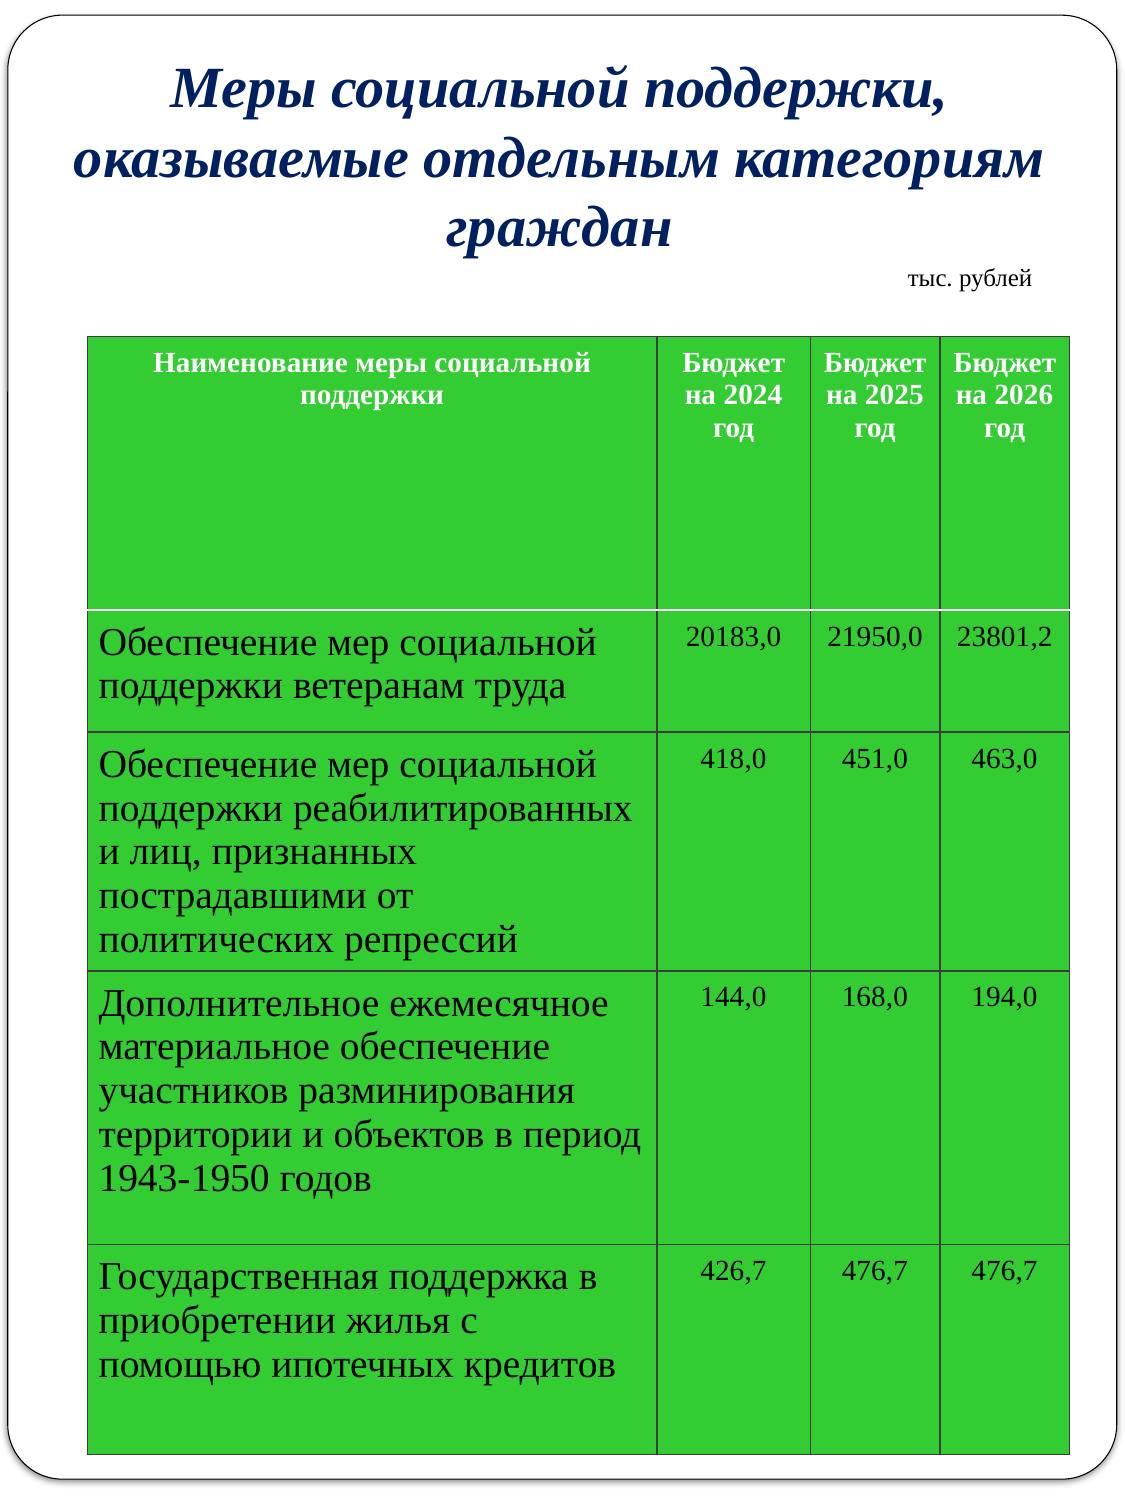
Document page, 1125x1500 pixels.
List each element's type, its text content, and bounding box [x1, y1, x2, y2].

table_cell 23801,2 [941, 611, 1069, 731]
table_cell 168,0 [811, 972, 939, 1244]
table_cell 463,0 [941, 733, 1069, 970]
table_cell 418,0 [658, 733, 810, 970]
table_cell Дополнительное ежемесячное материальное обеспечение участников разминирования территории и объектов в период 1943-1950 годов [88, 972, 656, 1244]
text_box тыс. рублей [893, 253, 1080, 299]
table_cell 20183,0 [658, 611, 810, 731]
text_box Меры социальной поддержки, оказываемые отдельным категориям граждан [53, 40, 1065, 267]
table_cell 194,0 [941, 972, 1069, 1244]
table_cell 426,7 [658, 1245, 810, 1454]
table_header Бюджет на 2024 год [658, 337, 810, 609]
table_cell 476,7 [941, 1245, 1069, 1454]
table_cell Обеспечение мер социальной поддержки ветеранам труда [88, 611, 656, 731]
table_cell 476,7 [811, 1245, 939, 1454]
table_cell Обеспечение мер социальной поддержки реабилитированных и лиц, признанных пострадавшими от политических репрессий [88, 733, 656, 970]
table_cell 451,0 [811, 733, 939, 970]
table_cell 144,0 [658, 972, 810, 1244]
table_header Бюджет на 2025 год [811, 337, 939, 609]
table_cell Государственная поддержка в приобретении жилья с помощью ипотечных кредитов [88, 1245, 656, 1454]
table_cell 21950,0 [811, 611, 939, 731]
table_header Наименование меры социальной поддержки [88, 337, 656, 609]
table_header Бюджет на 2026 год [941, 337, 1069, 609]
